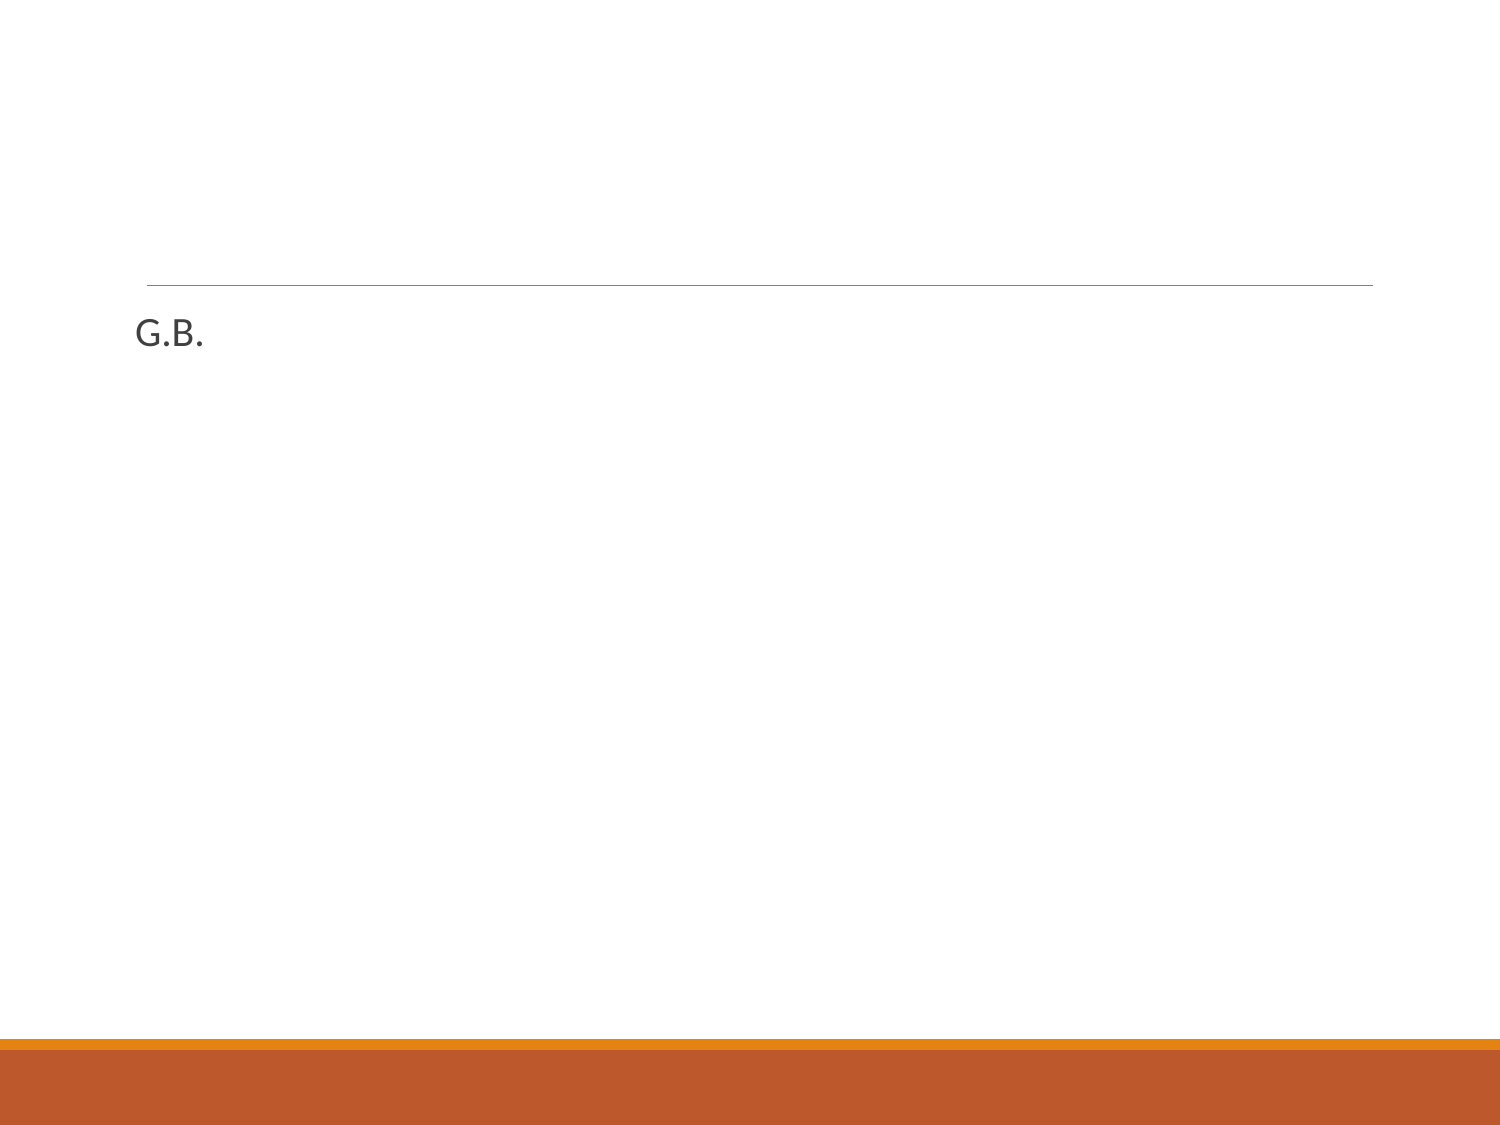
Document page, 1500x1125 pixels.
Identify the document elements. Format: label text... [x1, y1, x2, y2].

list G.B. [135, 302, 1373, 963]
